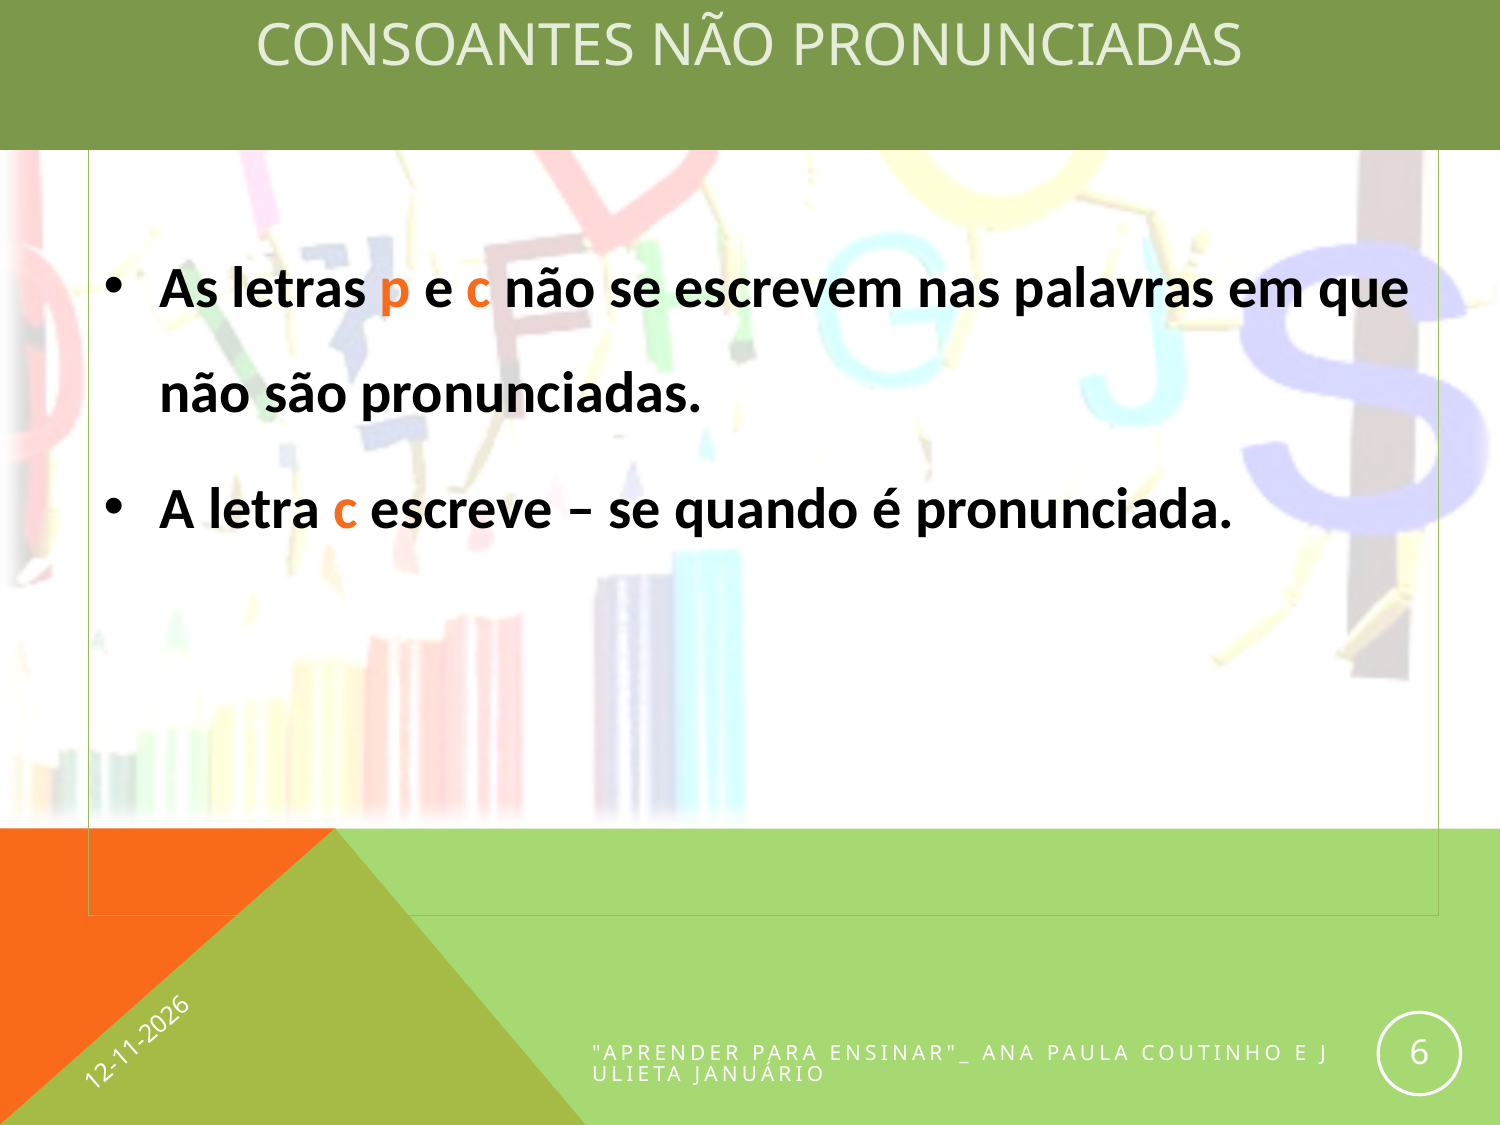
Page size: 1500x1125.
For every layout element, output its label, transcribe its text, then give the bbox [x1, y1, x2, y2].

footer "Aprender para ensinar"_ Ana Paula Coutinho e Julieta Januário [577, 1031, 1352, 1076]
text_box Consoantes não pronunciadas [0, 0, 1500, 150]
slide_number 6 [1376, 1010, 1463, 1097]
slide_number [65, 916, 310, 1109]
text_box As letras p e c não se escrevem nas palavras em que não são pronunciadas. A letra c escreve – se quando é pronunciada. [88, 150, 1439, 916]
